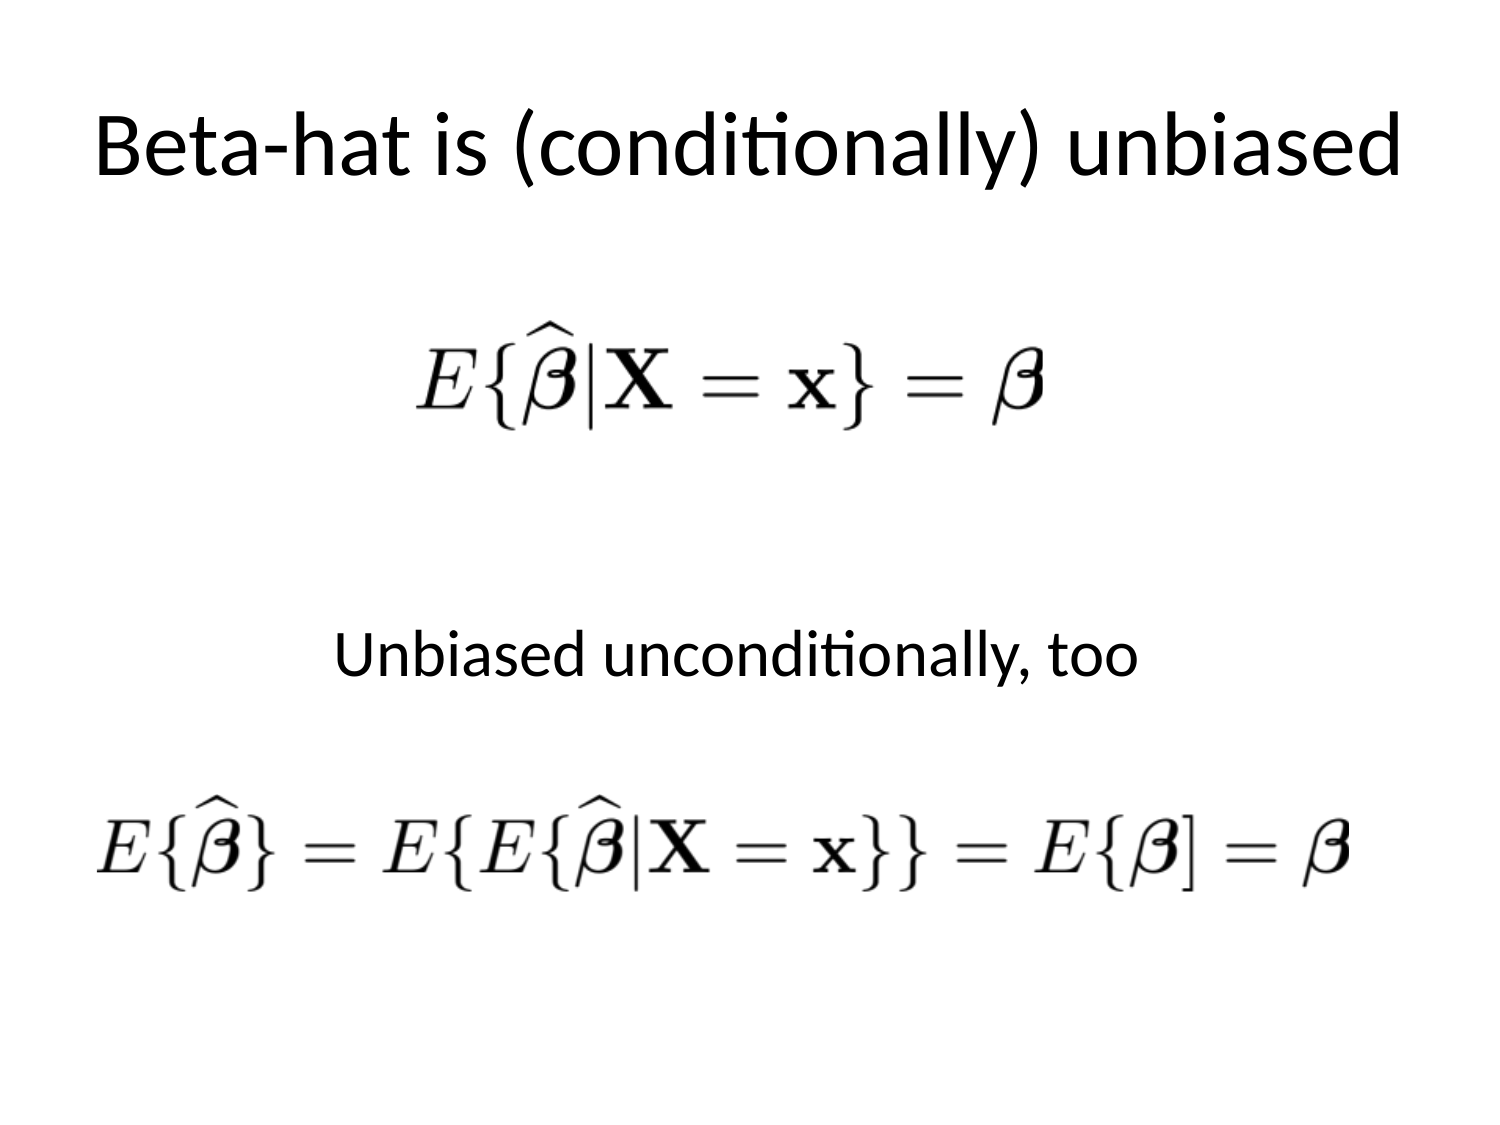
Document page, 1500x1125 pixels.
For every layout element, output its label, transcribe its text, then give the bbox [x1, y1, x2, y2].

title Beta-hat is (conditionally) unbiased [75, 45, 1425, 233]
picture [415, 319, 1043, 431]
text_box Unbiased unconditionally, too [318, 601, 1156, 697]
picture [96, 794, 1350, 893]
